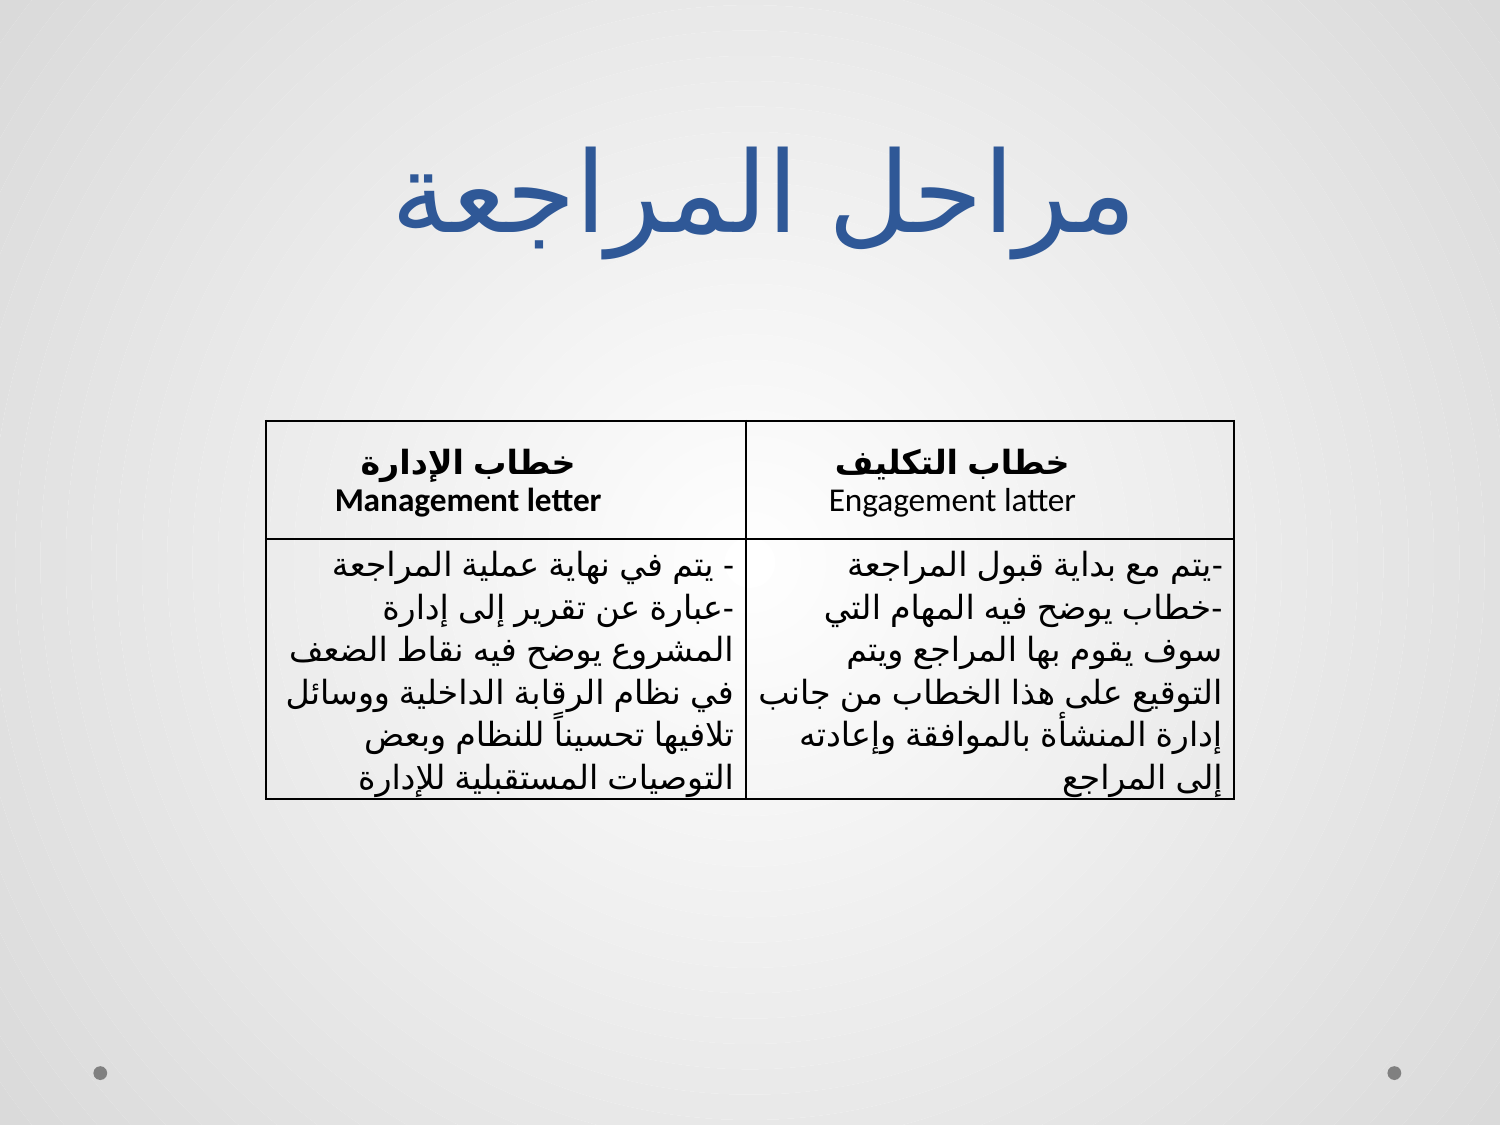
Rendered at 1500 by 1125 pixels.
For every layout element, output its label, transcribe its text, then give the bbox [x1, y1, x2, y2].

title مراحل المراجعة [75, 0, 1425, 263]
table_header خطاب التكليف Engagement latter [747, 422, 1233, 538]
table_cell - يتم في نهاية عملية المراجعة -عبارة عن تقرير إلى إدارة المشروع يوضح فيه نقاط الضعف في نظام الرقابة الداخلية ووسائل تلافيها تحسيناً للنظام وبعض التوصيات المستقبلية للإدارة [267, 540, 745, 798]
table_header خطاب الإدارة Management letter [267, 422, 745, 538]
table_cell -يتم مع بداية قبول المراجعة -خطاب يوضح فيه المهام التي سوف يقوم بها المراجع ويتم التوقيع على هذا الخطاب من جانب إدارة المنشأة بالموافقة وإعادته إلى المراجع [747, 540, 1233, 798]
